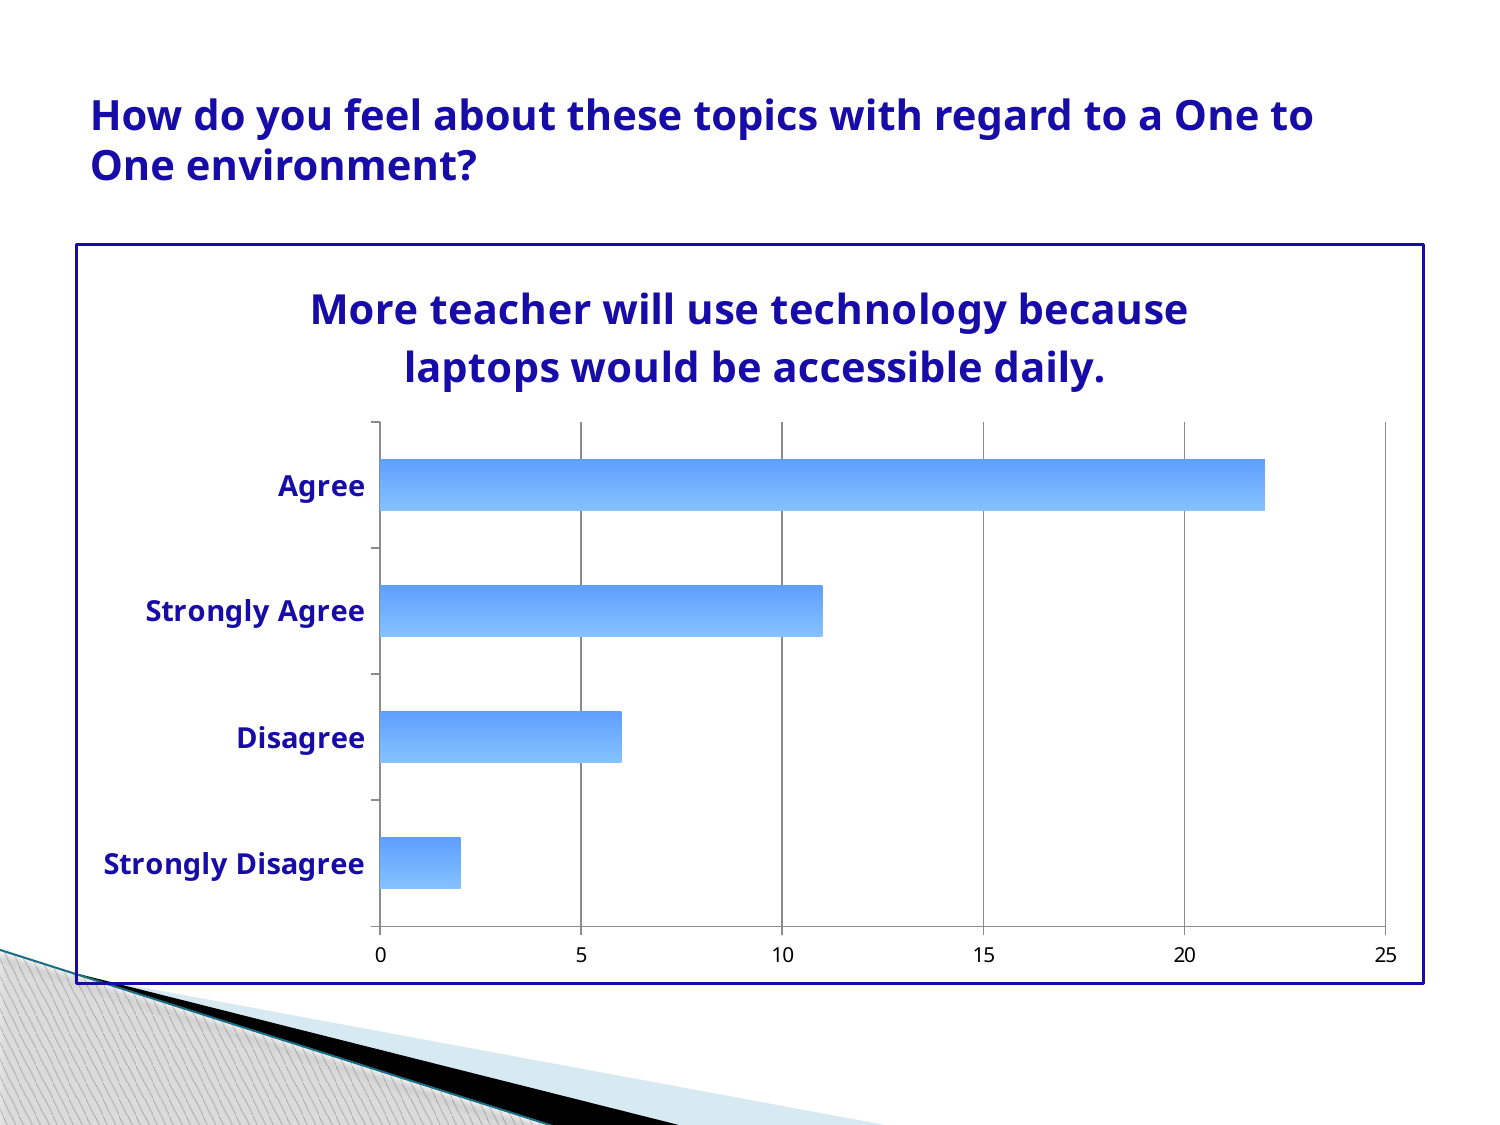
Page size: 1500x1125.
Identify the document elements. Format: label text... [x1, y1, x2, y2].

chart [74, 242, 1426, 986]
title How do you feel about these topics with regard to a One to One environment? [75, 45, 1425, 233]
